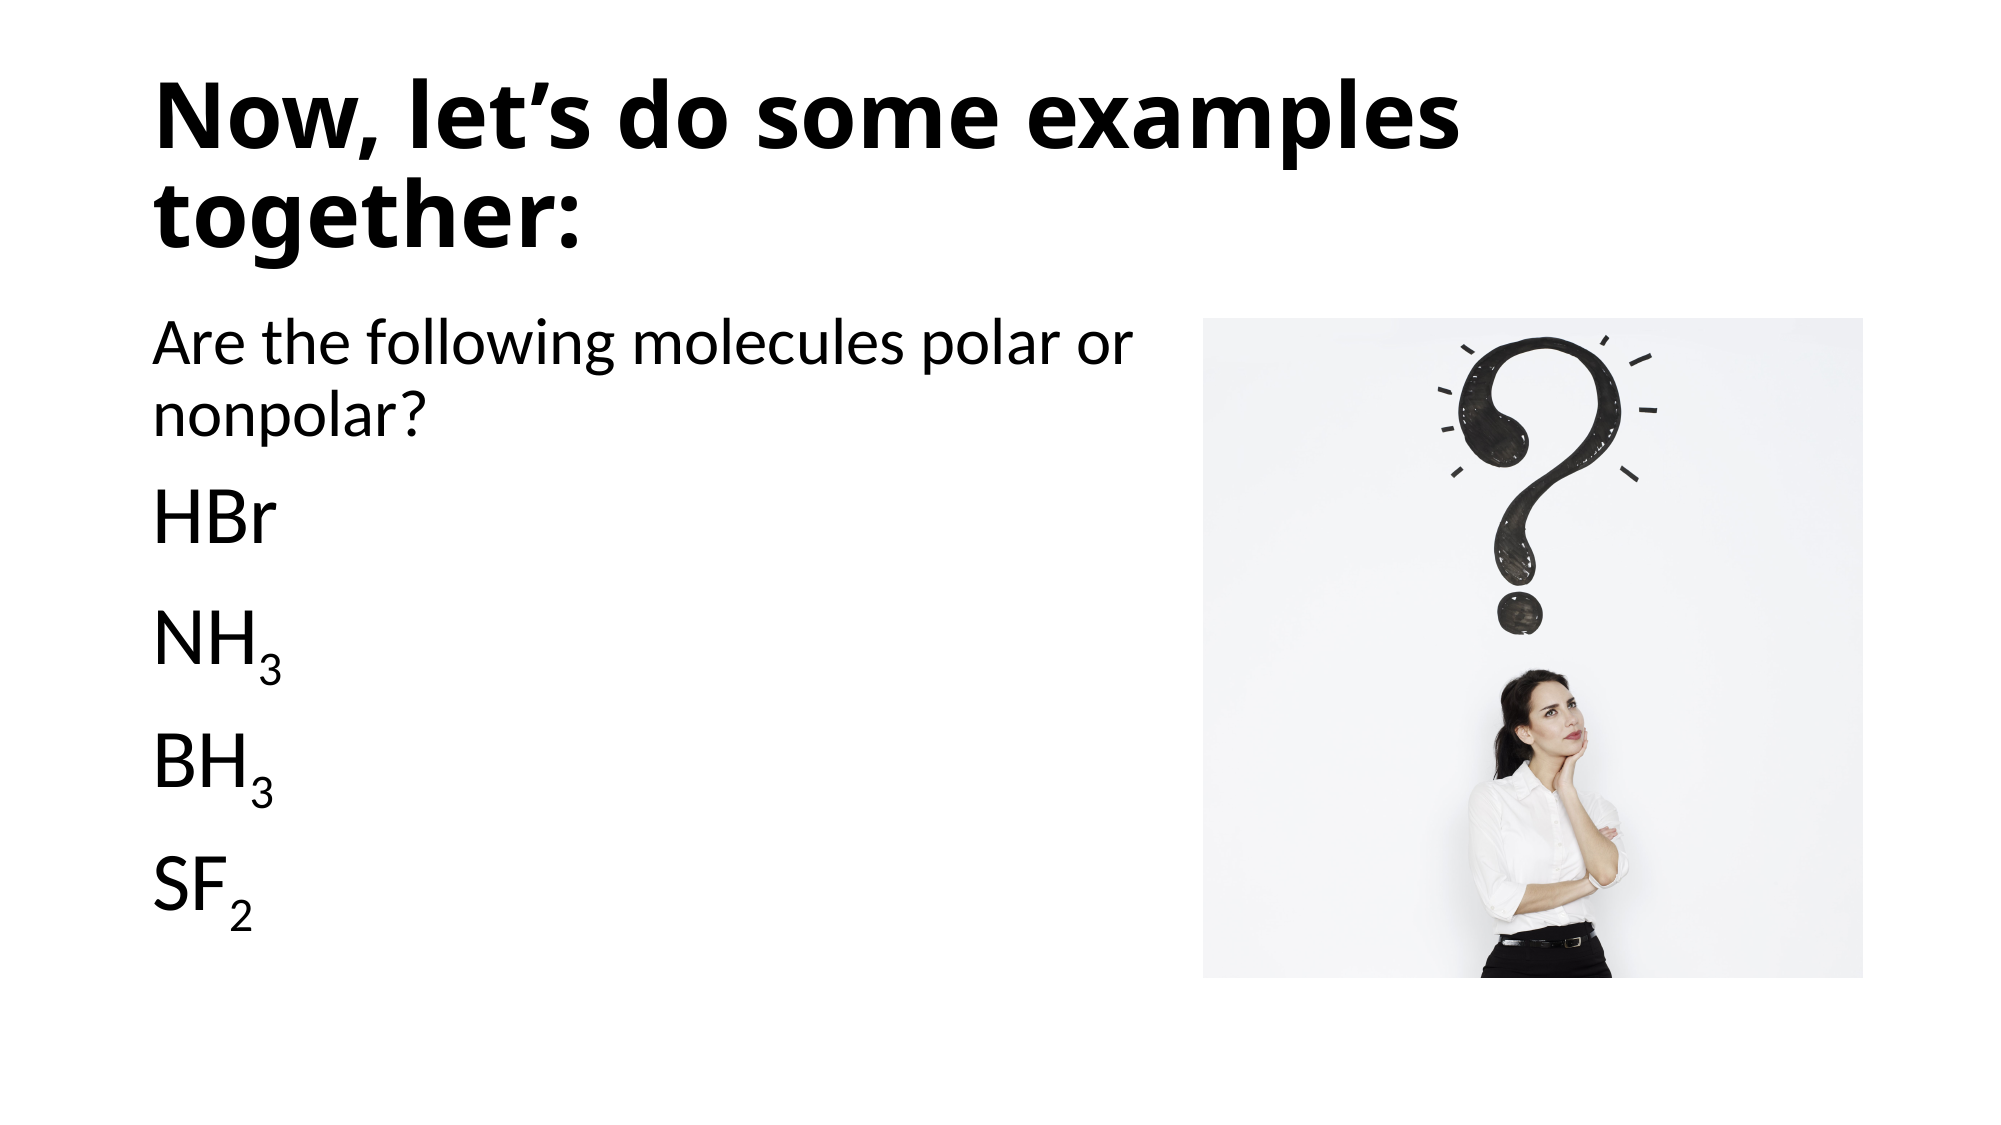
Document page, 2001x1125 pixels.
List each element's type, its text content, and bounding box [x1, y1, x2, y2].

picture [1203, 318, 1863, 978]
list Are the following molecules polar or nonpolar? HBr NH3 BH3 SF2 [137, 299, 1339, 1014]
title Now, let’s do some examples together: [137, 59, 1863, 278]
